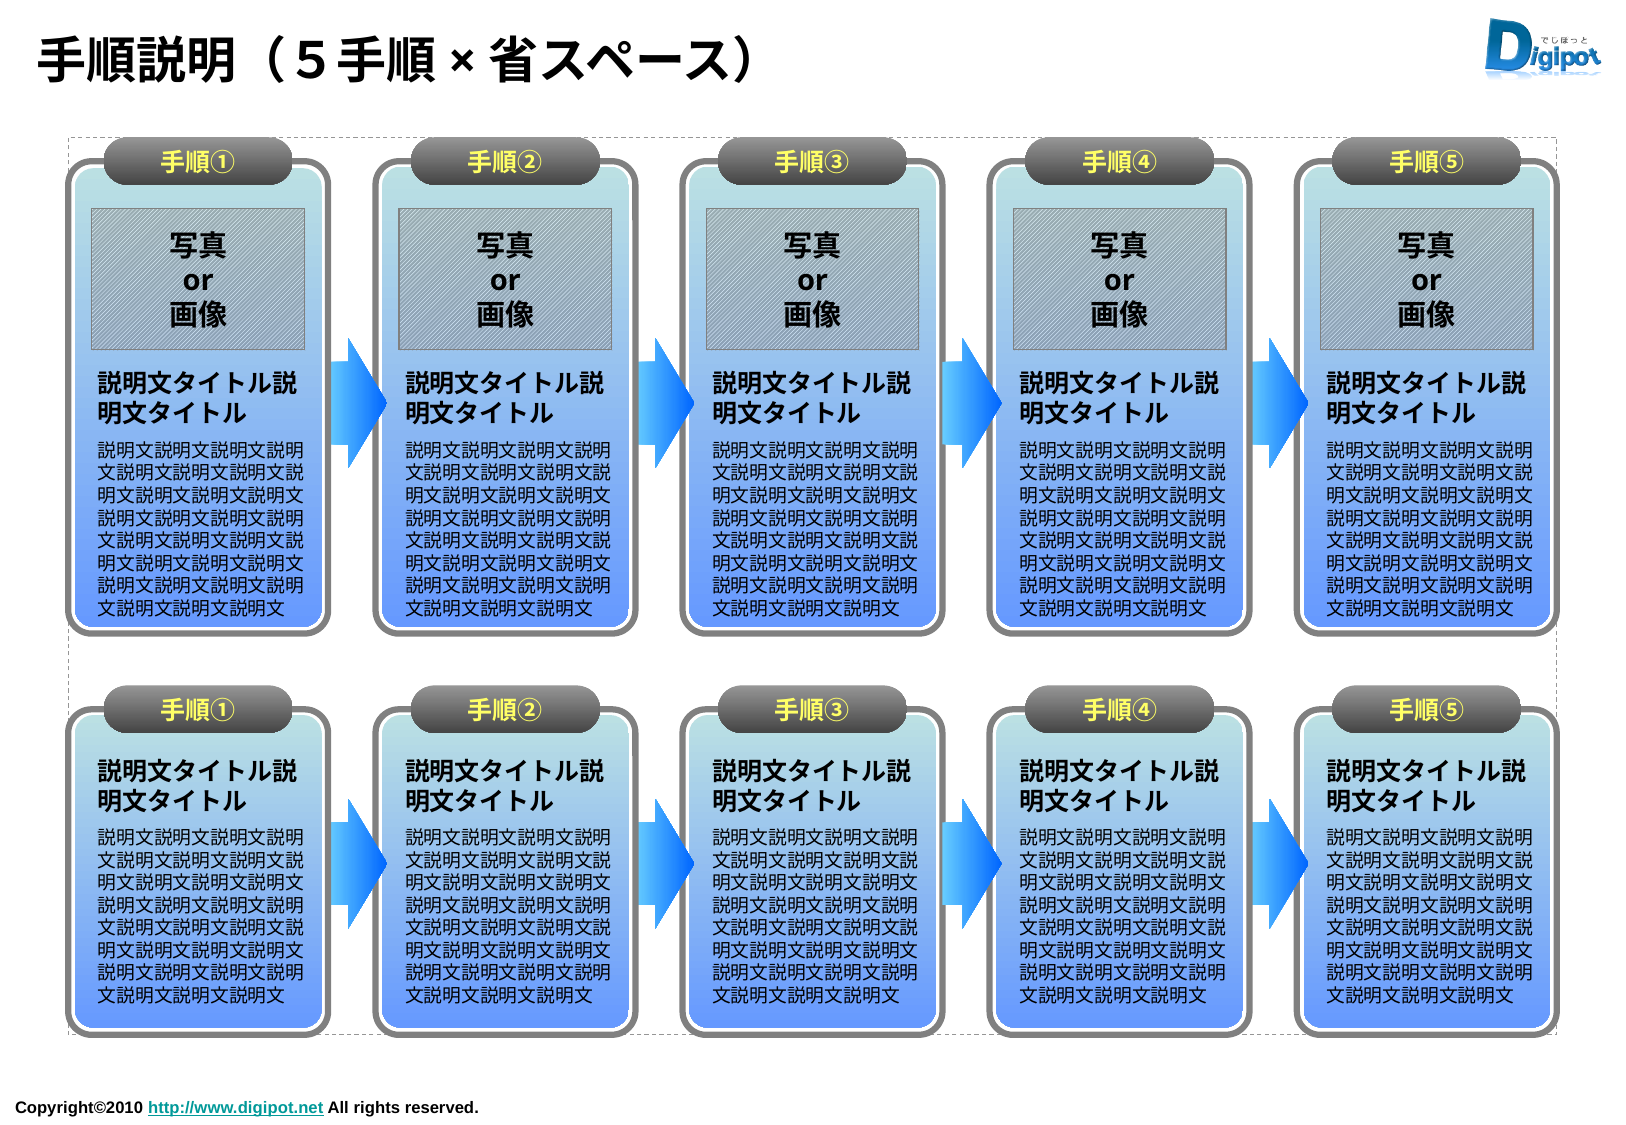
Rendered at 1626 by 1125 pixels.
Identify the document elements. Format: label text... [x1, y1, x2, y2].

text_box 説明文タイトル説明文タイトル [1320, 749, 1557, 819]
text_box 手順① [103, 685, 293, 733]
text_box 説明文説明文説明文説明文説明文説明文説明文説明文説明文説明文説明文説明文説明文説明文説明文説明文説明文説明文説明文説明文説明文説明文説明文説明文説明文説明文説明文説明文説明文 [399, 432, 636, 625]
text_box [907, 161, 943, 361]
text_box [68, 161, 323, 634]
text_box 説明文タイトル説明文タイトル [1013, 749, 1250, 819]
text_box [996, 714, 1243, 1028]
text_box 説明文説明文説明文説明文説明文説明文説明文説明文説明文説明文説明文説明文説明文説明文説明文説明文説明文説明文説明文説明文説明文説明文説明文説明文説明文説明文説明文説明文説明文 [1320, 432, 1557, 625]
text_box [1296, 875, 1557, 1035]
text_box [382, 166, 629, 627]
text_box [1250, 798, 1309, 929]
text_box 説明文タイトル説明文タイトル [706, 361, 943, 432]
text_box [329, 798, 388, 929]
text_box [689, 166, 936, 627]
text_box 手順③ [717, 685, 908, 733]
text_box 手順② [410, 685, 601, 733]
text_box 説明文タイトル説明文タイトル [399, 361, 636, 432]
text_box [375, 709, 411, 853]
text_box [943, 798, 1002, 929]
text_box [682, 709, 718, 853]
text_box [996, 166, 1243, 627]
text_box [989, 875, 1250, 1035]
text_box 写真 or 画像 [1320, 208, 1534, 350]
text_box 手順② [410, 137, 601, 185]
text_box 説明文説明文説明文説明文説明文説明文説明文説明文説明文説明文説明文説明文説明文説明文説明文説明文説明文説明文説明文説明文説明文説明文説明文説明文説明文説明文説明文説明文説明文 [706, 432, 943, 625]
title 手順説明（５手順×省スペース） [21, 19, 881, 98]
text_box 手順⑤ [1332, 685, 1522, 733]
text_box 説明文説明文説明文説明文説明文説明文説明文説明文説明文説明文説明文説明文説明文説明文説明文説明文説明文説明文説明文説明文説明文説明文説明文説明文説明文説明文説明文説明文説明文 [1320, 819, 1557, 1012]
text_box 手順④ [1025, 137, 1215, 185]
text_box 写真 or 画像 [91, 208, 305, 350]
text_box [682, 161, 718, 392]
text_box 説明文説明文説明文説明文説明文説明文説明文説明文説明文説明文説明文説明文説明文説明文説明文説明文説明文説明文説明文説明文説明文説明文説明文説明文説明文説明文説明文説明文説明文 [1013, 819, 1250, 1012]
text_box 写真 or 画像 [706, 208, 919, 350]
picture [1485, 18, 1602, 82]
text_box [1296, 709, 1332, 852]
text_box 説明文説明文説明文説明文説明文説明文説明文説明文説明文説明文説明文説明文説明文説明文説明文説明文説明文説明文説明文説明文説明文説明文説明文説明文説明文説明文説明文説明文説明文 [91, 432, 329, 625]
text_box 説明文タイトル説明文タイトル [91, 361, 329, 432]
text_box 説明文説明文説明文説明文説明文説明文説明文説明文説明文説明文説明文説明文説明文説明文説明文説明文説明文説明文説明文説明文説明文説明文説明文説明文説明文説明文説明文説明文説明文 [91, 819, 329, 1012]
text_box [1303, 714, 1551, 1028]
text_box 説明文説明文説明文説明文説明文説明文説明文説明文説明文説明文説明文説明文説明文説明文説明文説明文説明文説明文説明文説明文説明文説明文説明文説明文説明文説明文説明文説明文説明文 [1013, 432, 1250, 625]
text_box [329, 338, 388, 469]
text_box [600, 161, 636, 361]
text_box 説明文タイトル説明文タイトル [91, 749, 329, 819]
text_box [907, 709, 943, 749]
text_box [1303, 166, 1551, 627]
text_box 写真 or 画像 [398, 208, 612, 350]
text_box [989, 709, 1025, 852]
text_box [943, 338, 1002, 469]
text_box 手順① [103, 137, 293, 185]
text_box [1214, 709, 1250, 749]
text_box [1521, 709, 1557, 749]
text_box [989, 415, 1245, 634]
text_box [682, 414, 938, 634]
text_box 説明文タイトル説明文タイトル [1320, 361, 1557, 432]
text_box [1521, 161, 1557, 361]
text_box 説明文タイトル説明文タイトル [706, 749, 943, 819]
text_box [375, 414, 631, 634]
text_box [1296, 161, 1332, 392]
text_box [382, 714, 629, 1028]
text_box [682, 875, 943, 1035]
text_box 説明文説明文説明文説明文説明文説明文説明文説明文説明文説明文説明文説明文説明文説明文説明文説明文説明文説明文説明文説明文説明文説明文説明文説明文説明文説明文説明文説明文説明文 [399, 819, 636, 1012]
text_box [989, 161, 1025, 392]
text_box [600, 709, 636, 749]
text_box [292, 161, 329, 361]
text_box [1296, 415, 1552, 634]
text_box [1214, 161, 1250, 361]
text_box [375, 161, 411, 392]
text_box [1250, 338, 1309, 469]
text_box 説明文タイトル説明文タイトル [1013, 361, 1250, 432]
text_box 手順④ [1025, 685, 1215, 733]
text_box [74, 168, 322, 627]
text_box [74, 714, 322, 1028]
text_box [636, 338, 695, 469]
text_box 手順③ [717, 137, 908, 185]
text_box 写真 or 画像 [1013, 208, 1226, 350]
text_box [636, 798, 695, 929]
text_box 説明文タイトル説明文タイトル [399, 749, 636, 819]
text_box [689, 714, 936, 1028]
text_box [375, 874, 636, 1035]
text_box 説明文説明文説明文説明文説明文説明文説明文説明文説明文説明文説明文説明文説明文説明文説明文説明文説明文説明文説明文説明文説明文説明文説明文説明文説明文説明文説明文説明文説明文 [706, 819, 943, 1012]
text_box [68, 709, 329, 1035]
text_box 手順⑤ [1332, 137, 1522, 185]
